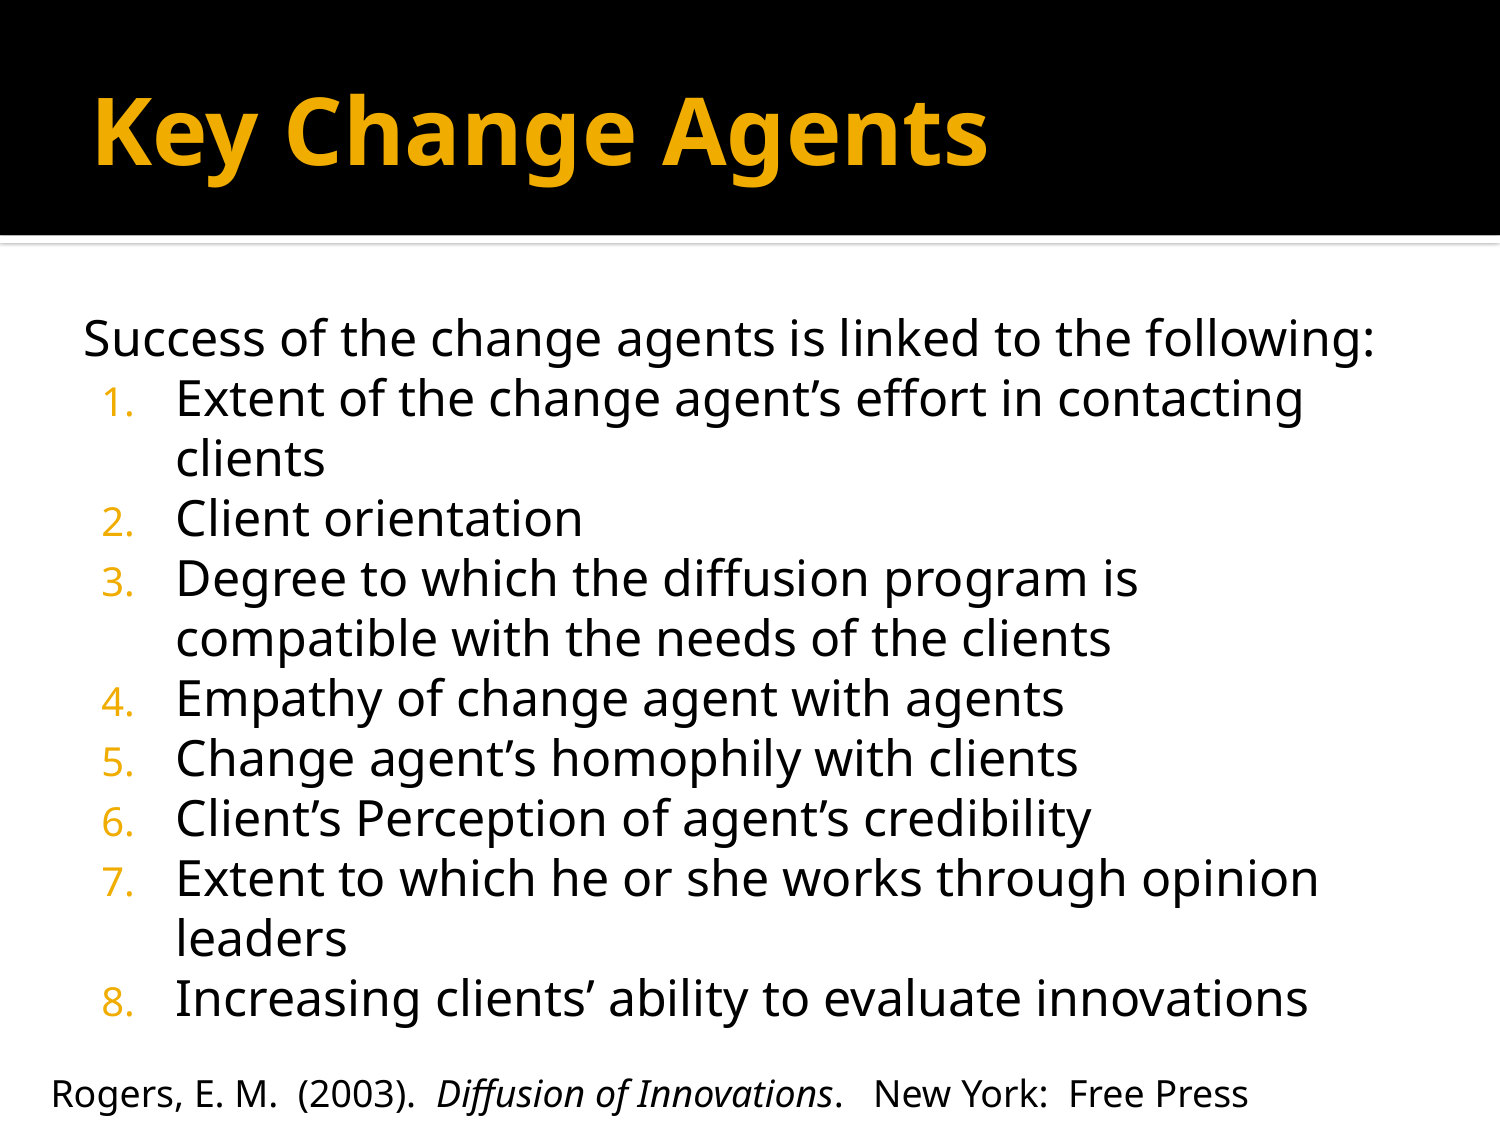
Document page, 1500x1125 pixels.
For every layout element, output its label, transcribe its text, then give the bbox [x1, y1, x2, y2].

text_box Rogers, E. M. (2003). Diffusion of Innovations. New York: Free Press [35, 1062, 1265, 1123]
list Success of the change agents is linked to the following: Extent of the change agent’s effort in contacting clients Client orientation Degree to which the diffusion program is compatible with the needs of the clients Empathy of change agent with agents Change agent’s homophily with clients Client’s Perception of agent’s credibility Extent to which he or she works through opinion leaders Increasing clients’ ability to evaluate innovations [75, 291, 1425, 1050]
title Key Change Agents [75, 25, 1425, 231]
